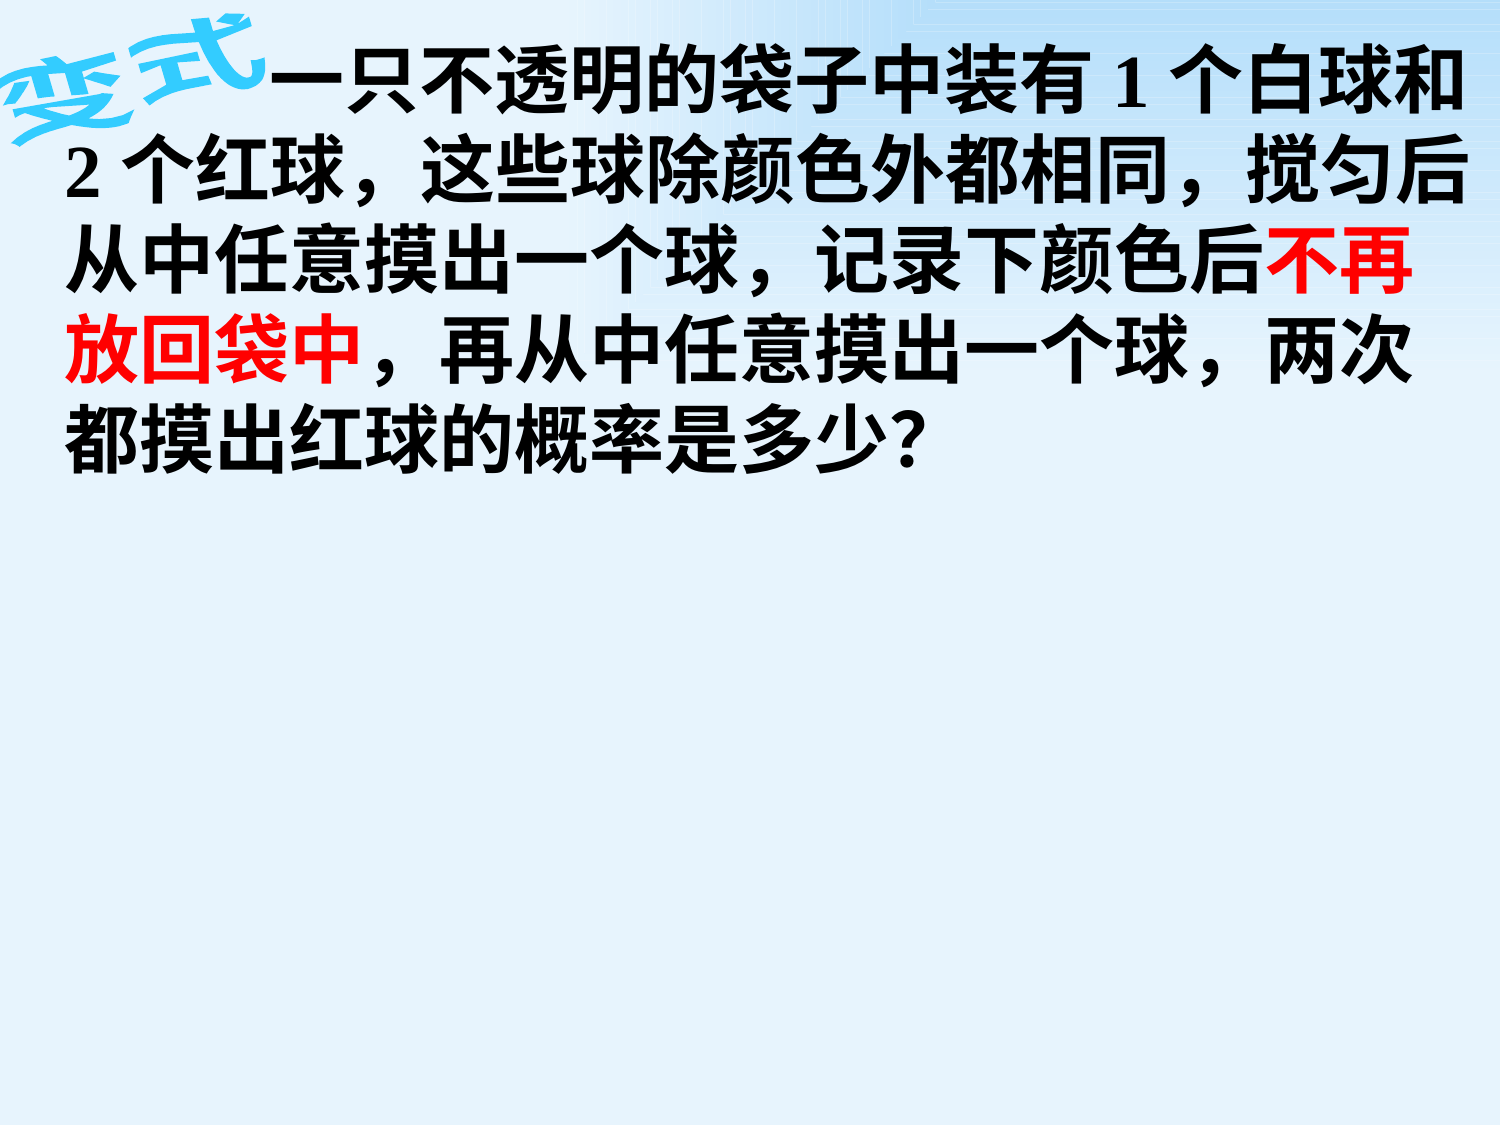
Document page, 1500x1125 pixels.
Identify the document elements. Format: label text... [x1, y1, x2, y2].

text_box 一只不透明的袋子中装有1个白球和2个红球，这些球除颜色外都相同，搅匀后从中任意摸出一个球，记录下颜色后不再放回袋中，再从中任意摸出一个球，两次都摸出红球的概率是多少？ [49, 24, 1488, 490]
